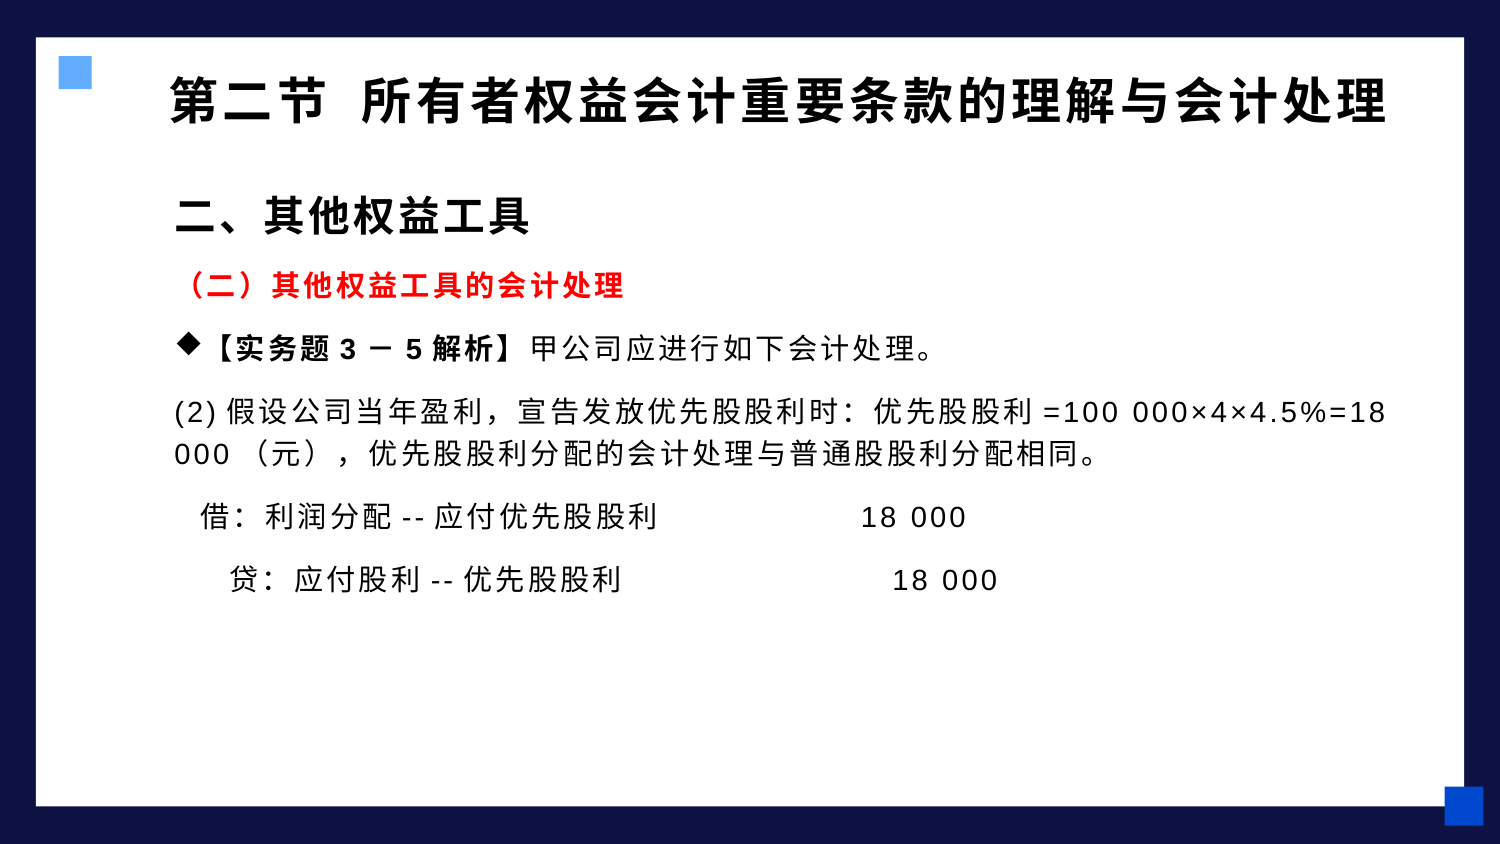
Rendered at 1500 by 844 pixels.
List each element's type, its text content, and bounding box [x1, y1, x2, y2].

title 第二节 所有者权益会计重要条款的理解与会计处理 [141, 48, 1411, 139]
list 二、其他权益工具 （二）其他权益工具的会计处理 【实务题3－5解析】甲公司应进行如下会计处理。 (2)假设公司当年盈利，宣告发放优先股股利时：优先股股利=100 000×4×4.5%=18 000（元），优先股股利分配的会计处理与普通股股利分配相同。 借：利润分配--应付优先股股利 18 000 贷：应付股利--优先股股利 18 000 [157, 179, 1411, 605]
